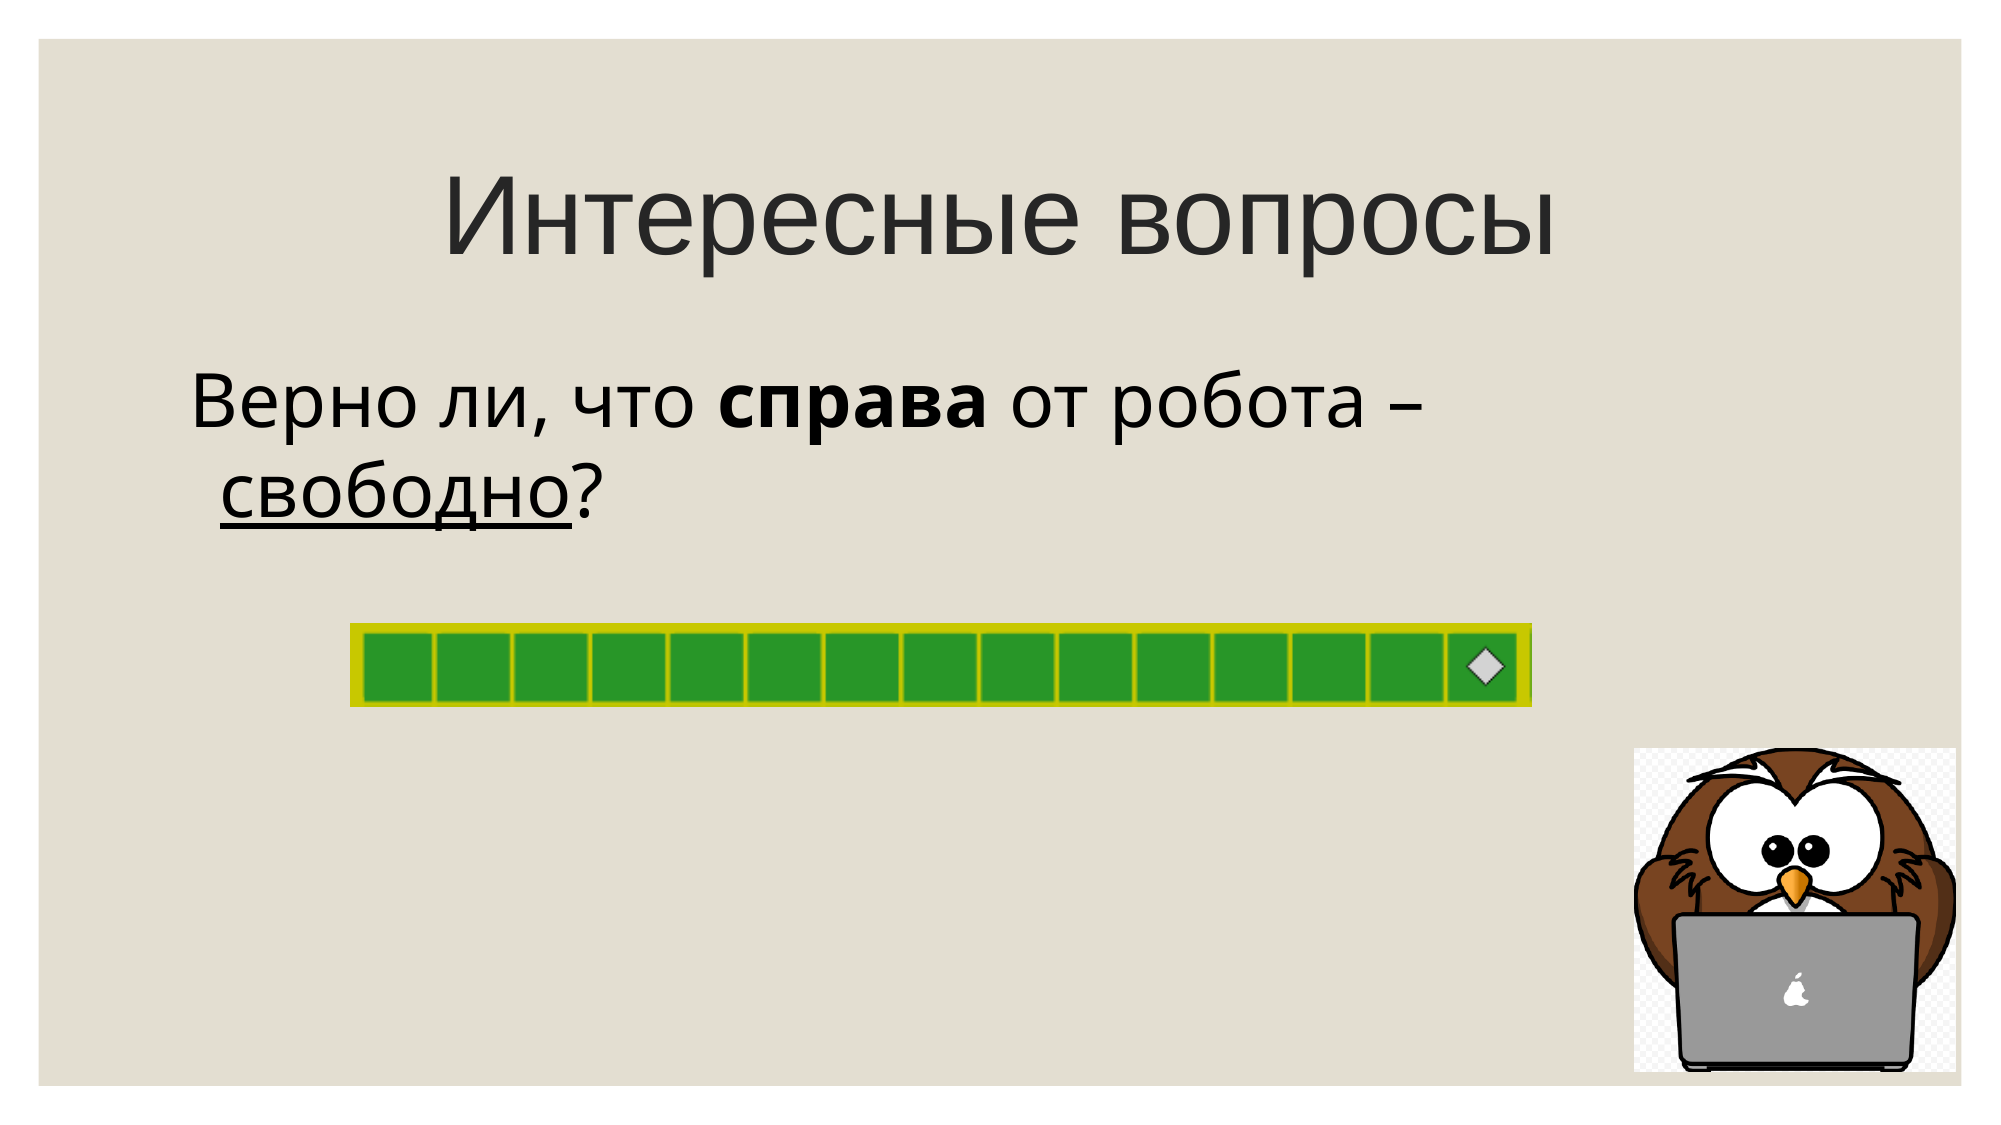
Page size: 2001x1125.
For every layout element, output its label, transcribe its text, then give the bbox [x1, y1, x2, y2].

picture [1634, 748, 1956, 1072]
title Интересные вопросы [174, 105, 1826, 331]
picture [349, 623, 1532, 707]
list Верно ли, что справа от робота – свободно? [174, 344, 1826, 991]
